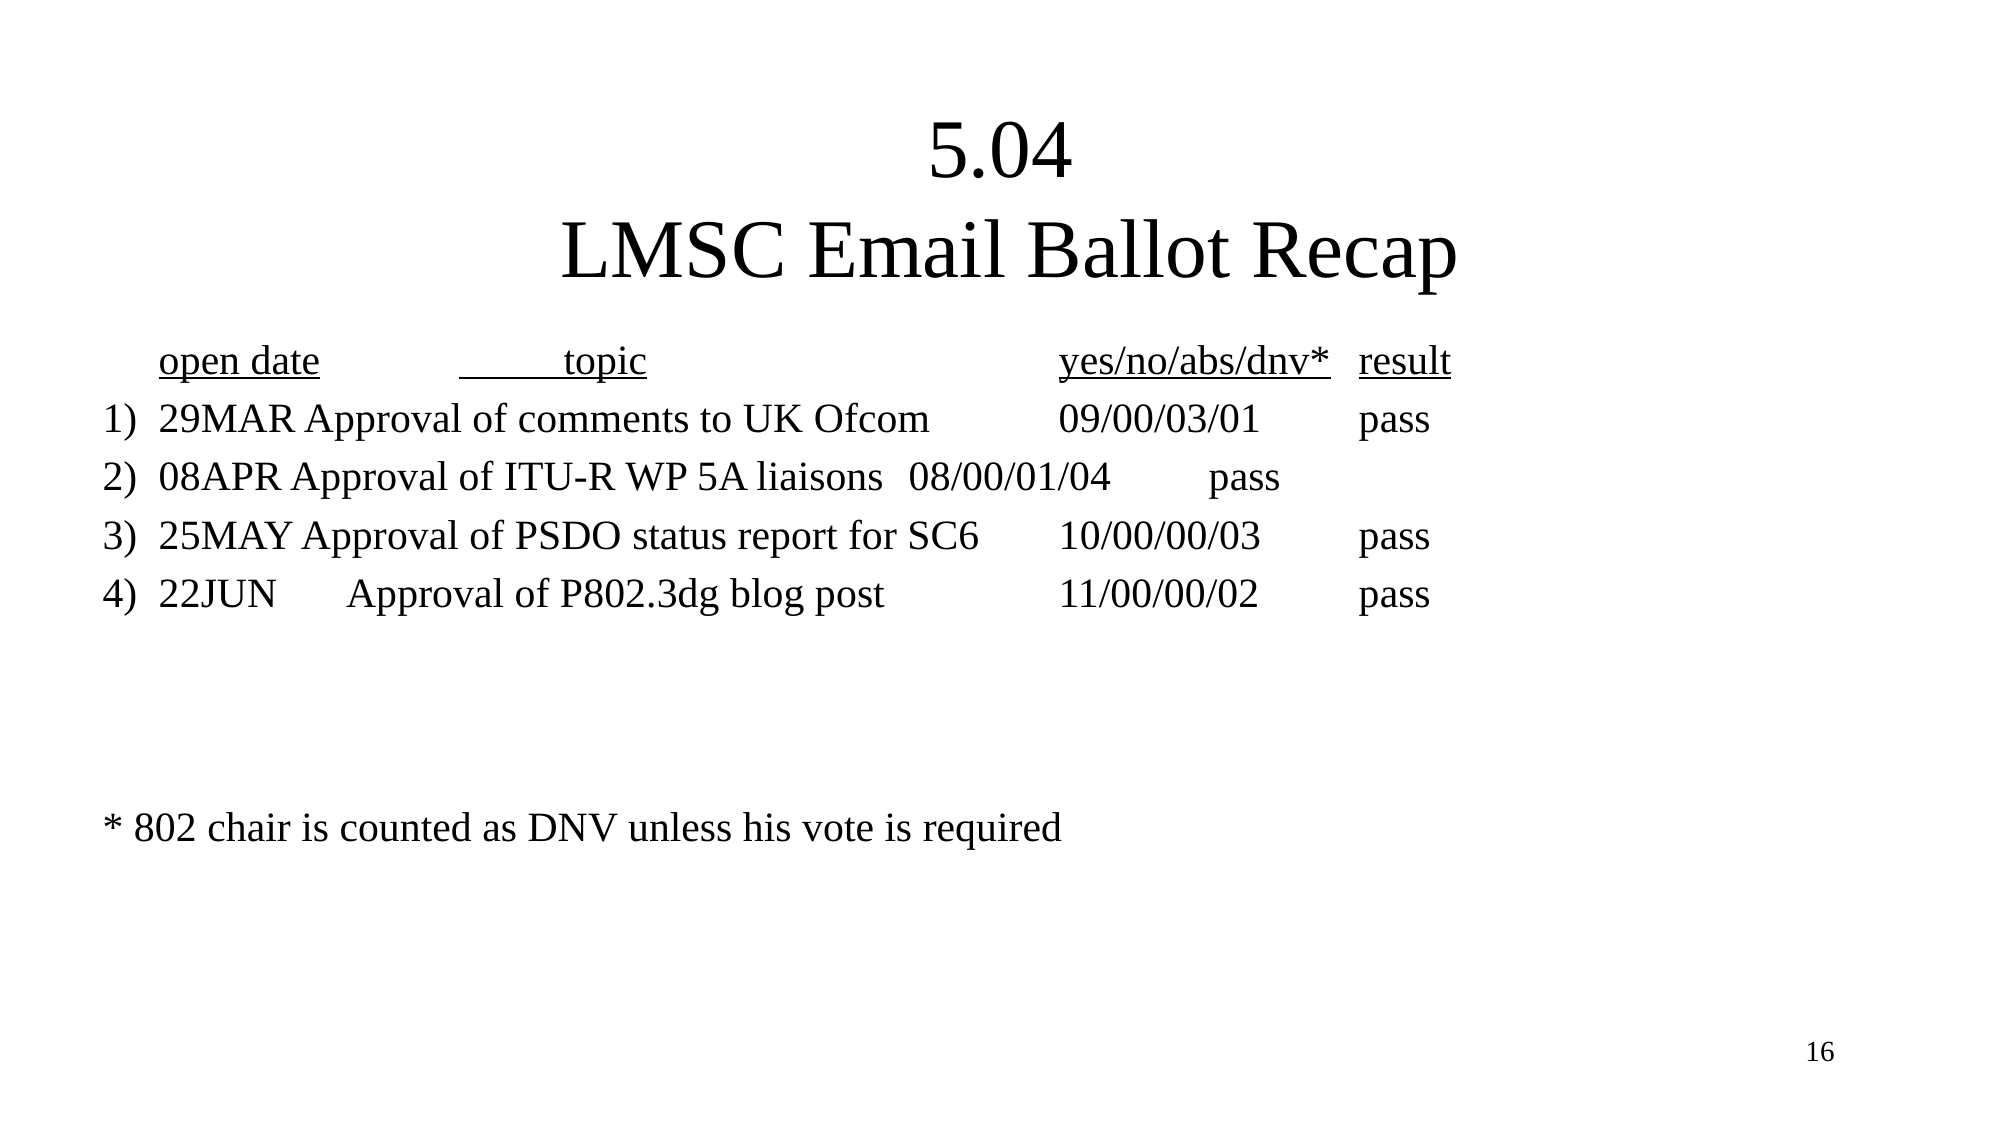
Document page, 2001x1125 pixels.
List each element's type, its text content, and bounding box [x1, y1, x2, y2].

list open date topic yes/no/abs/dnv* result 29MAR Approval of comments to UK Ofcom 09/00/03/01 pass 08APR Approval of ITU-R WP 5A liaisons 08/00/01/04 pass 25MAY Approval of PSDO status report for SC6 10/00/00/03 pass 22JUN Approval of P802.3dg blog post 11/00/00/02 pass * 802 chair is counted as DNV unless his vote is required [87, 324, 1788, 1001]
title 5.04 LMSC Email Ballot Recap [149, 99, 1851, 288]
slide_number 16 [1433, 1024, 1851, 1101]
